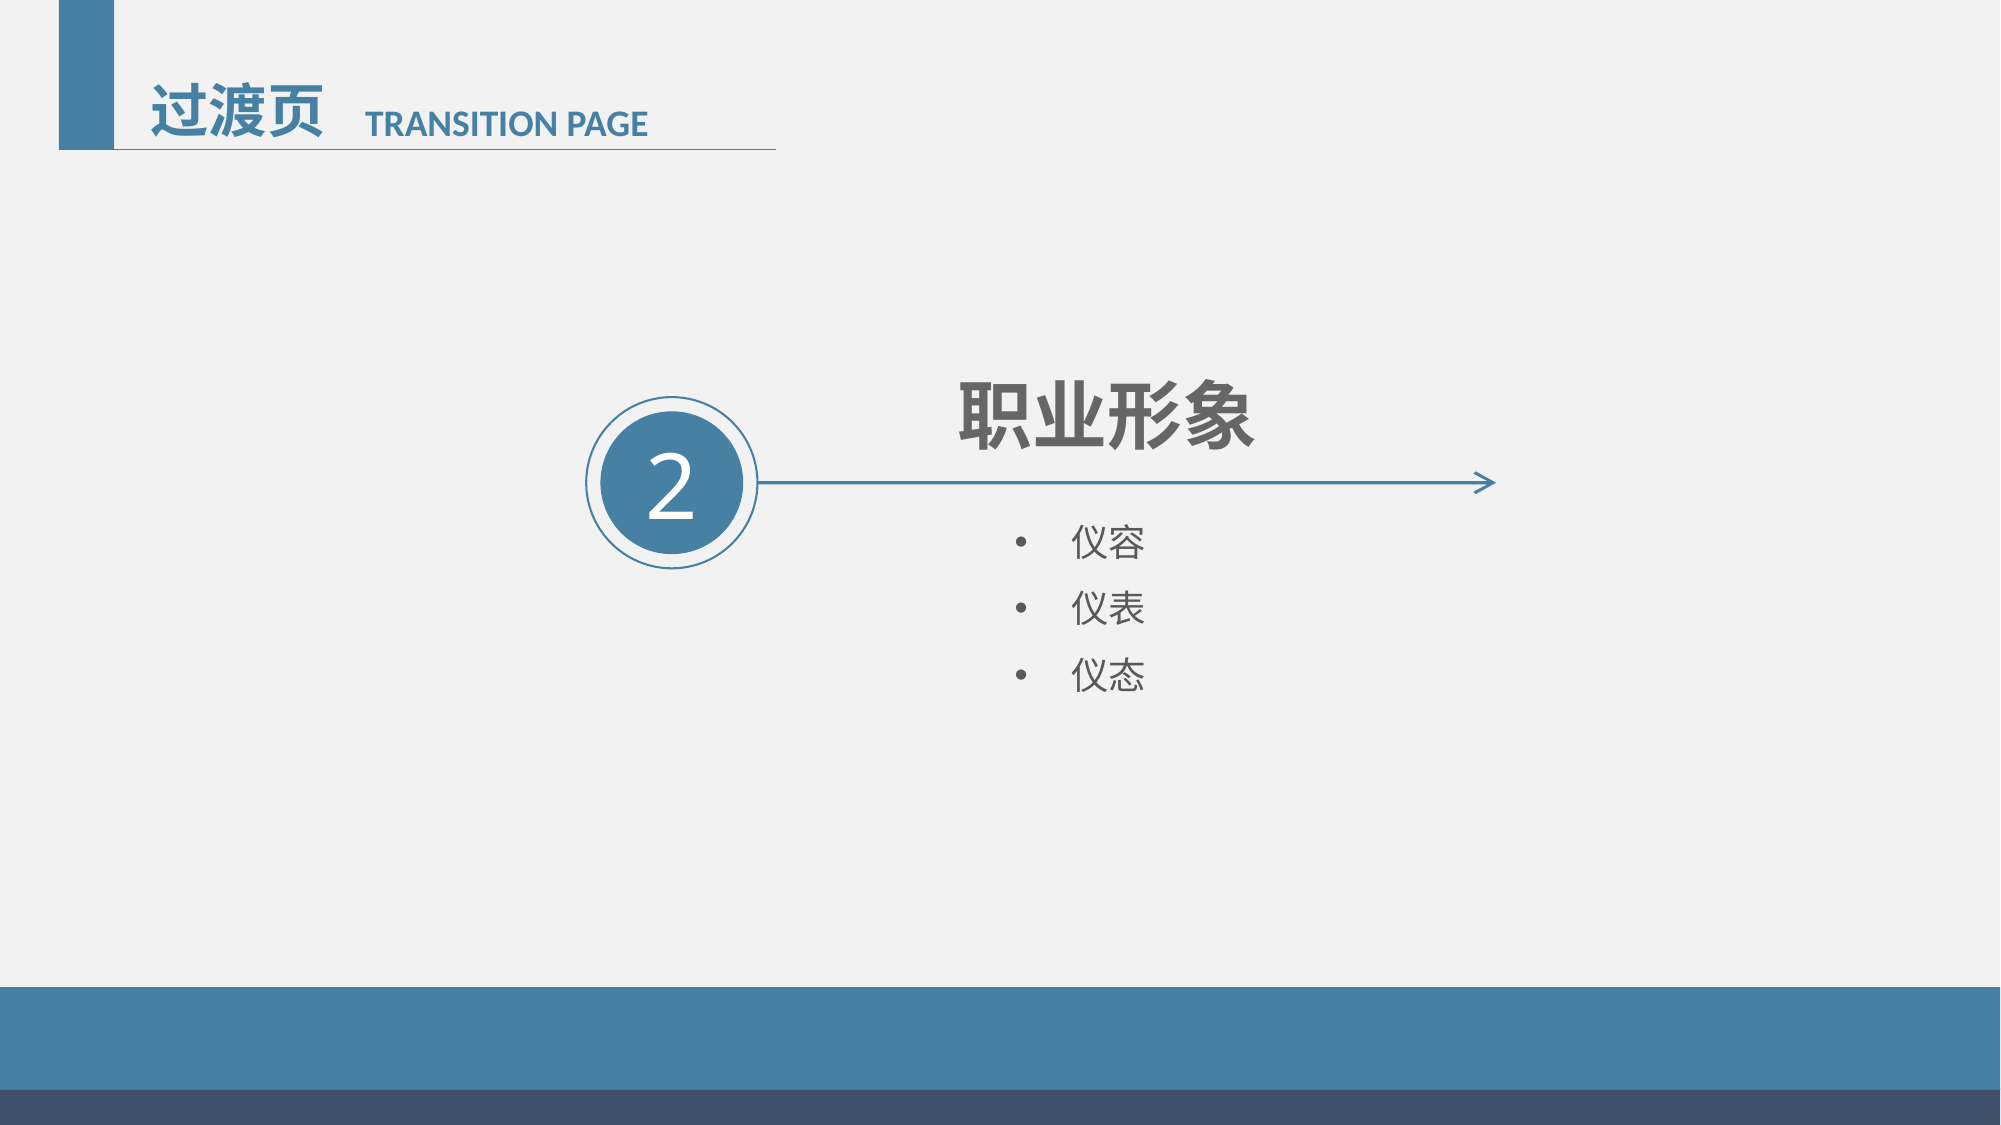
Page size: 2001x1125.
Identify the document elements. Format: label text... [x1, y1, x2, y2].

text_box 职业形象 [942, 361, 1584, 467]
text_box 过渡页 [135, 66, 374, 148]
text_box [0, 987, 2000, 1090]
text_box [0, 1090, 2000, 1125]
text_box 2 [599, 410, 744, 555]
text_box 仪容 仪表 仪态 [999, 502, 1665, 704]
text_box [585, 396, 759, 570]
text_box TRANSITION PAGE [350, 91, 752, 148]
text_box [58, 0, 115, 148]
